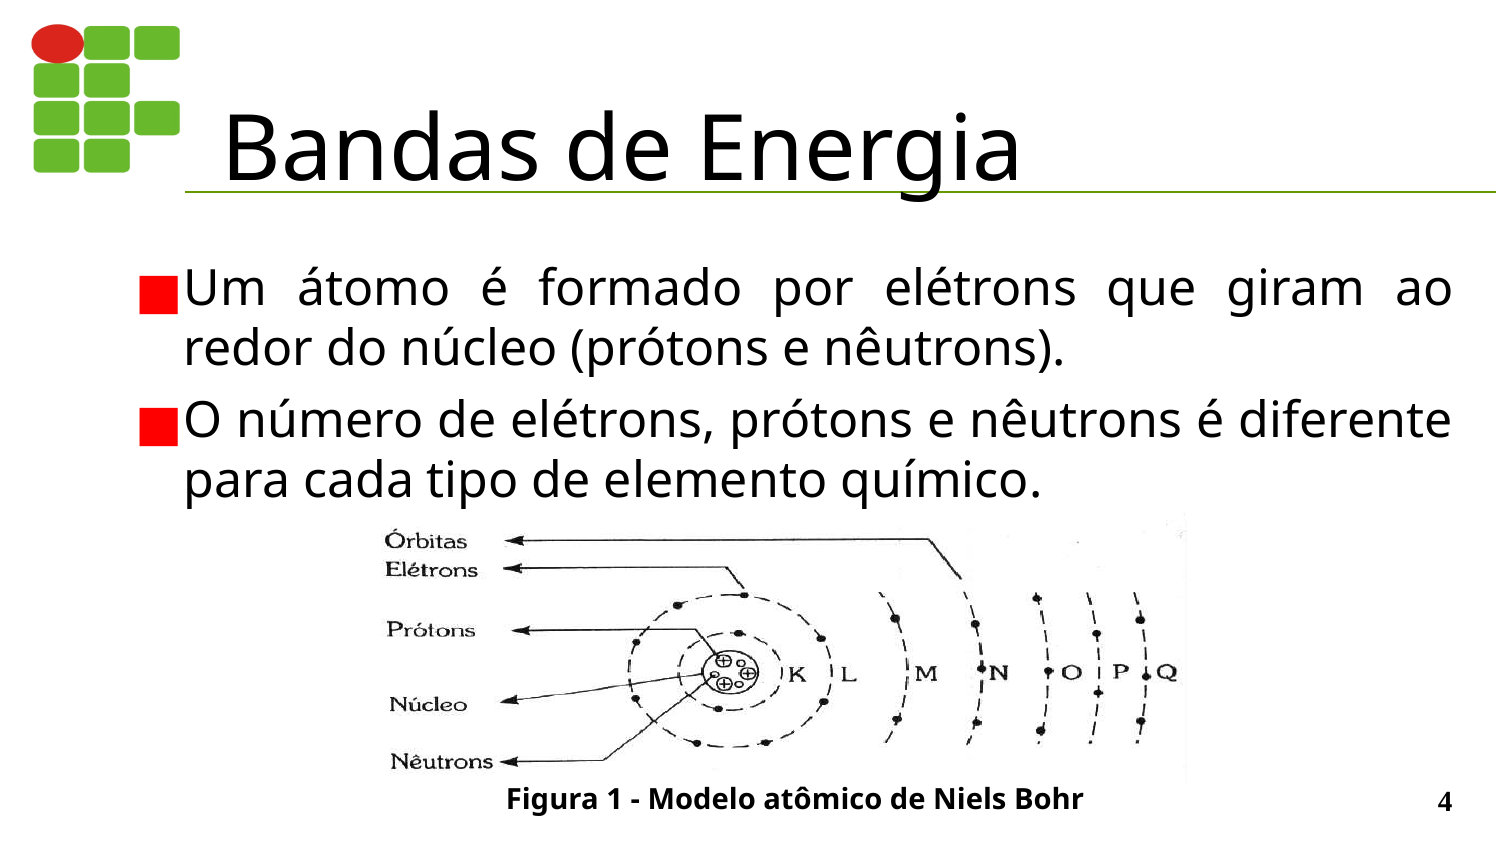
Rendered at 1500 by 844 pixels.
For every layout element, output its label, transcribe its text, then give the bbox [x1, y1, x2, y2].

title Bandas de Energia [206, 26, 1468, 207]
list Um átomo é formado por elétrons que giram ao redor do núcleo (prótons e nêutrons). O número de elétrons, prótons e nêutrons é diferente para cada tipo de elemento químico. Figura 1 - Modelo atômico de Niels Bohr [46, 248, 1469, 774]
picture [363, 513, 1187, 783]
picture [29, 23, 182, 174]
text_box ‹#› [1155, 774, 1468, 825]
